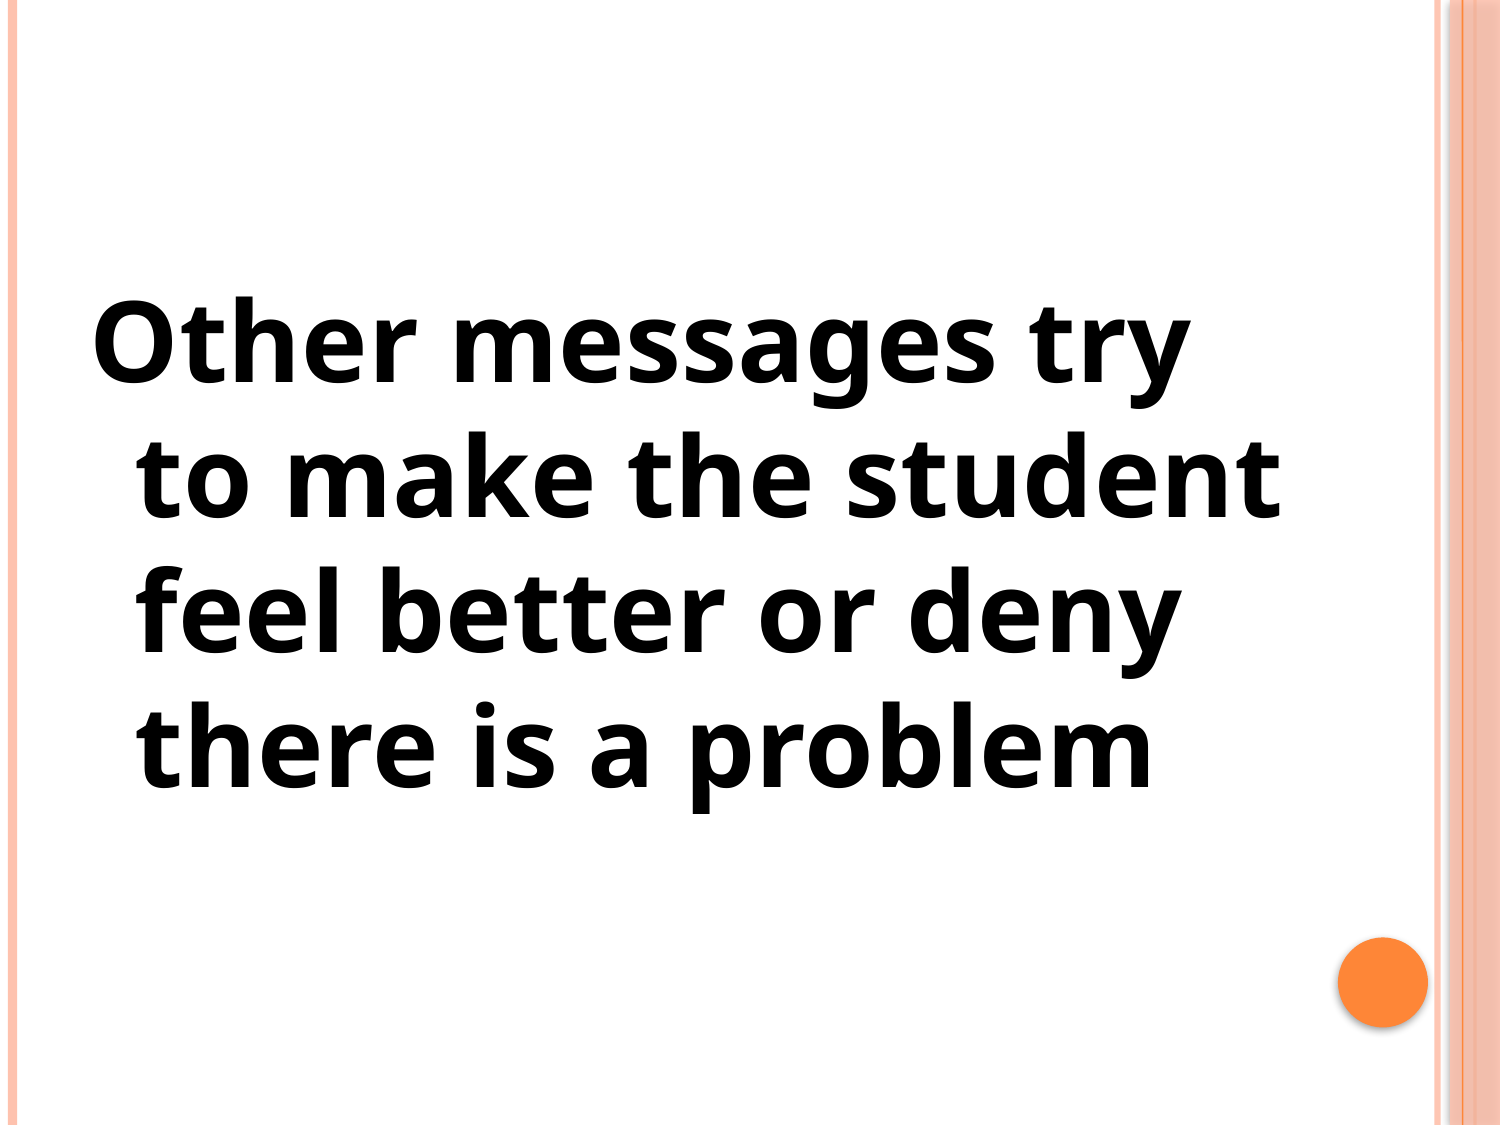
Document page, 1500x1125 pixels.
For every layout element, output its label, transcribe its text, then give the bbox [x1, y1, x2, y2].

list Other messages try to make the student feel better or deny there is a problem [75, 262, 1300, 1062]
